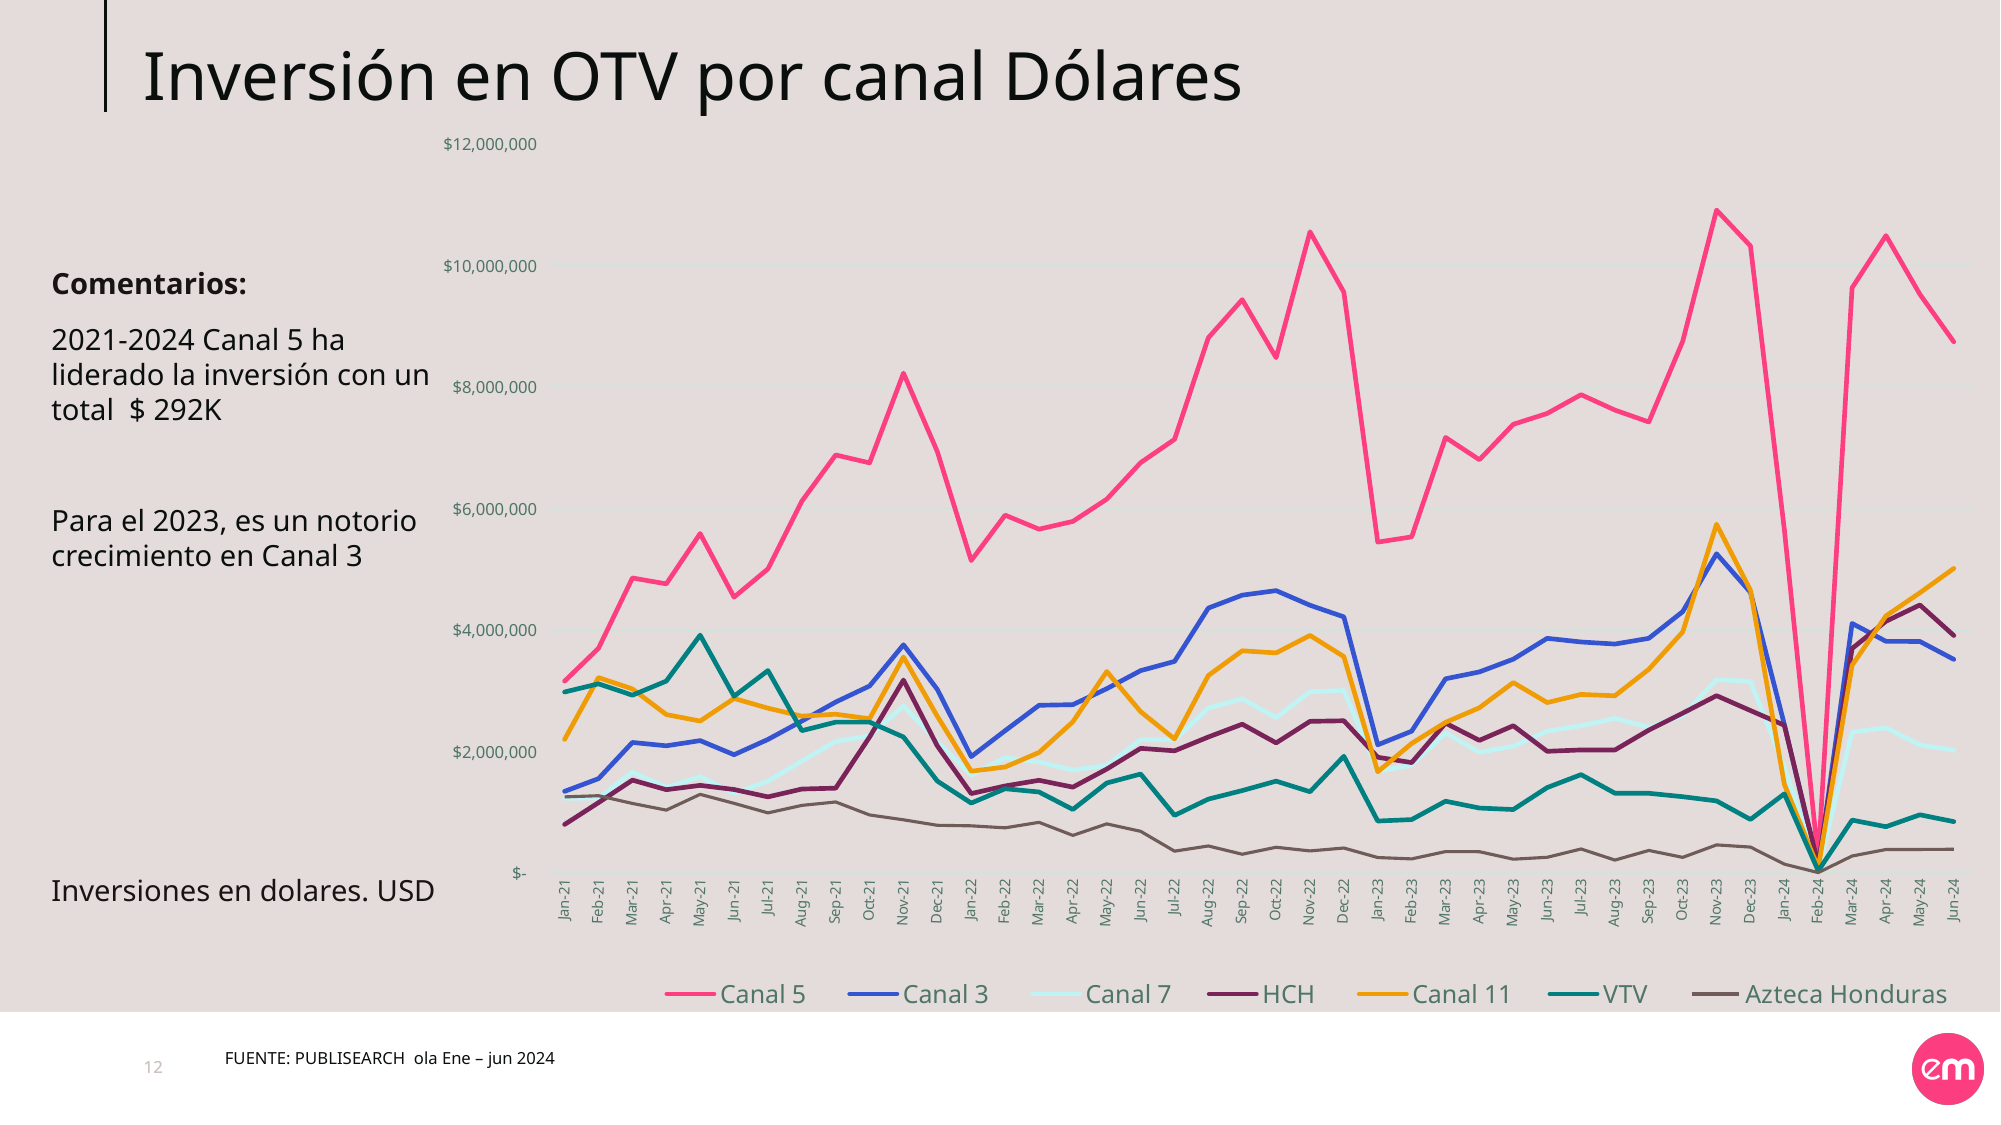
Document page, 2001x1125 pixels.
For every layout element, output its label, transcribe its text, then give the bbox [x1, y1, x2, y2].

chart [420, 120, 1979, 1025]
text_box Comentarios: 2021-2024 Canal 5 ha liderado la inversión con un total $ 292K Para el 2023, es un notorio crecimiento en Canal 3 Inversiones en dolares. USD [36, 258, 420, 934]
title Inversión en OTV por canal Dólares [128, 35, 1895, 214]
footer FUENTE: PUBLISEARCH ola Ene – jun 2024 [209, 1011, 948, 1124]
picture [1912, 1033, 1984, 1105]
text_box 12 [128, 1043, 209, 1093]
